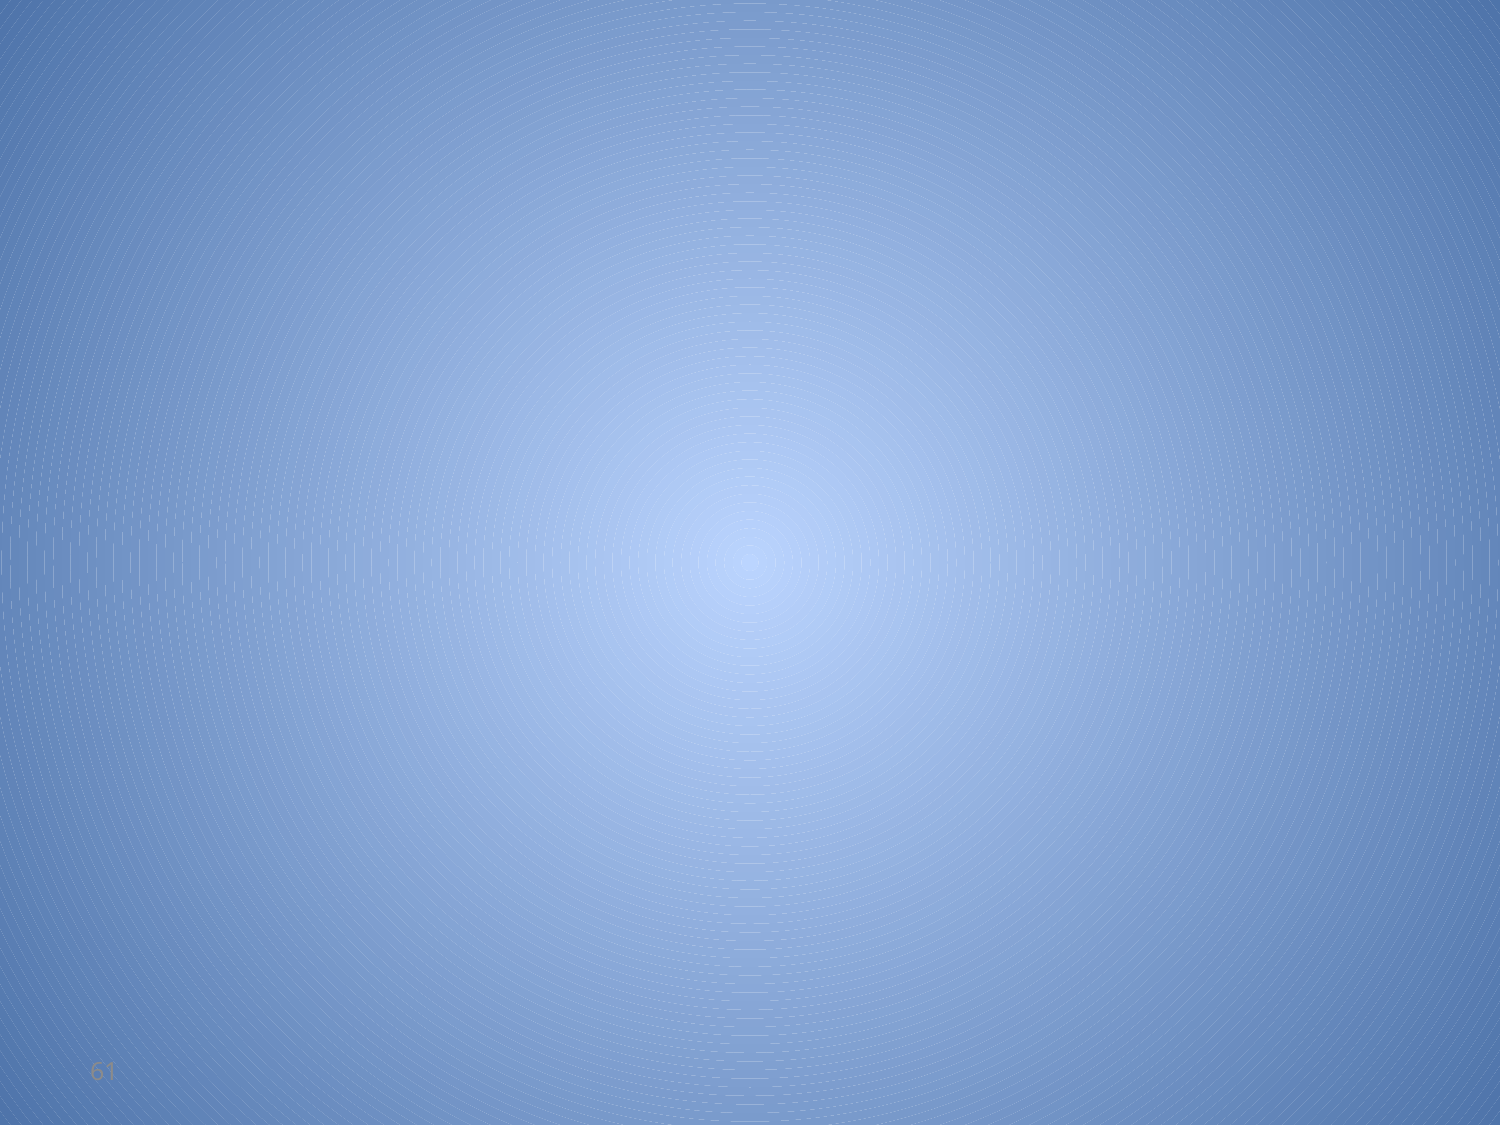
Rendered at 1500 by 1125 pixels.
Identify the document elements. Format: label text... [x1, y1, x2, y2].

slide_number 61 [75, 1042, 425, 1103]
